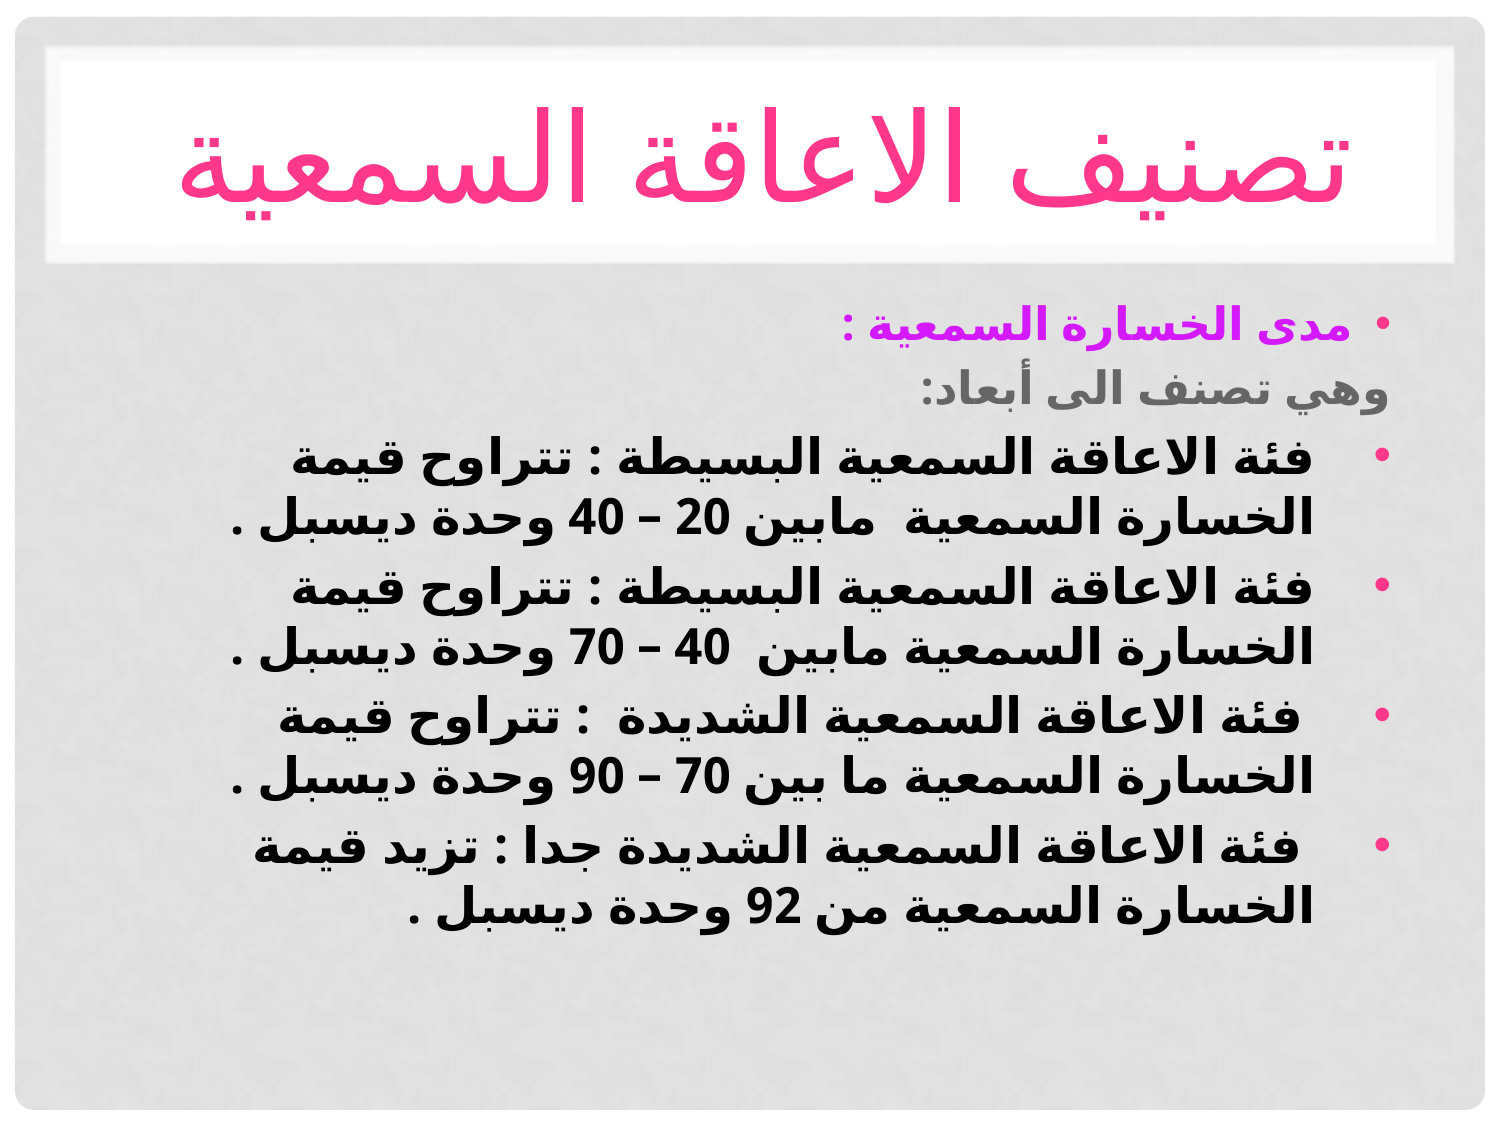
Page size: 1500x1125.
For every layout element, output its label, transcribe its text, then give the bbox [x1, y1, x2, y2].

title تصنيف الاعاقة السمعية [69, 66, 1425, 238]
list مدى الخسارة السمعية : وهي تصنف الى أبعاد: فئة الاعاقة السمعية البسيطة : تتراوح قيمة الخسارة السمعية مابين 20 – 40 وحدة ديسبل . فئة الاعاقة السمعية البسيطة : تتراوح قيمة الخسارة السمعية مابين 40 – 70 وحدة ديسبل . فئة الاعاقة السمعية الشديدة : تتراوح قيمة الخسارة السمعية ما بين 70 – 90 وحدة ديسبل . فئة الاعاقة السمعية الشديدة جدا : تزيد قيمة الخسارة السمعية من 92 وحدة ديسبل . [75, 287, 1425, 1005]
